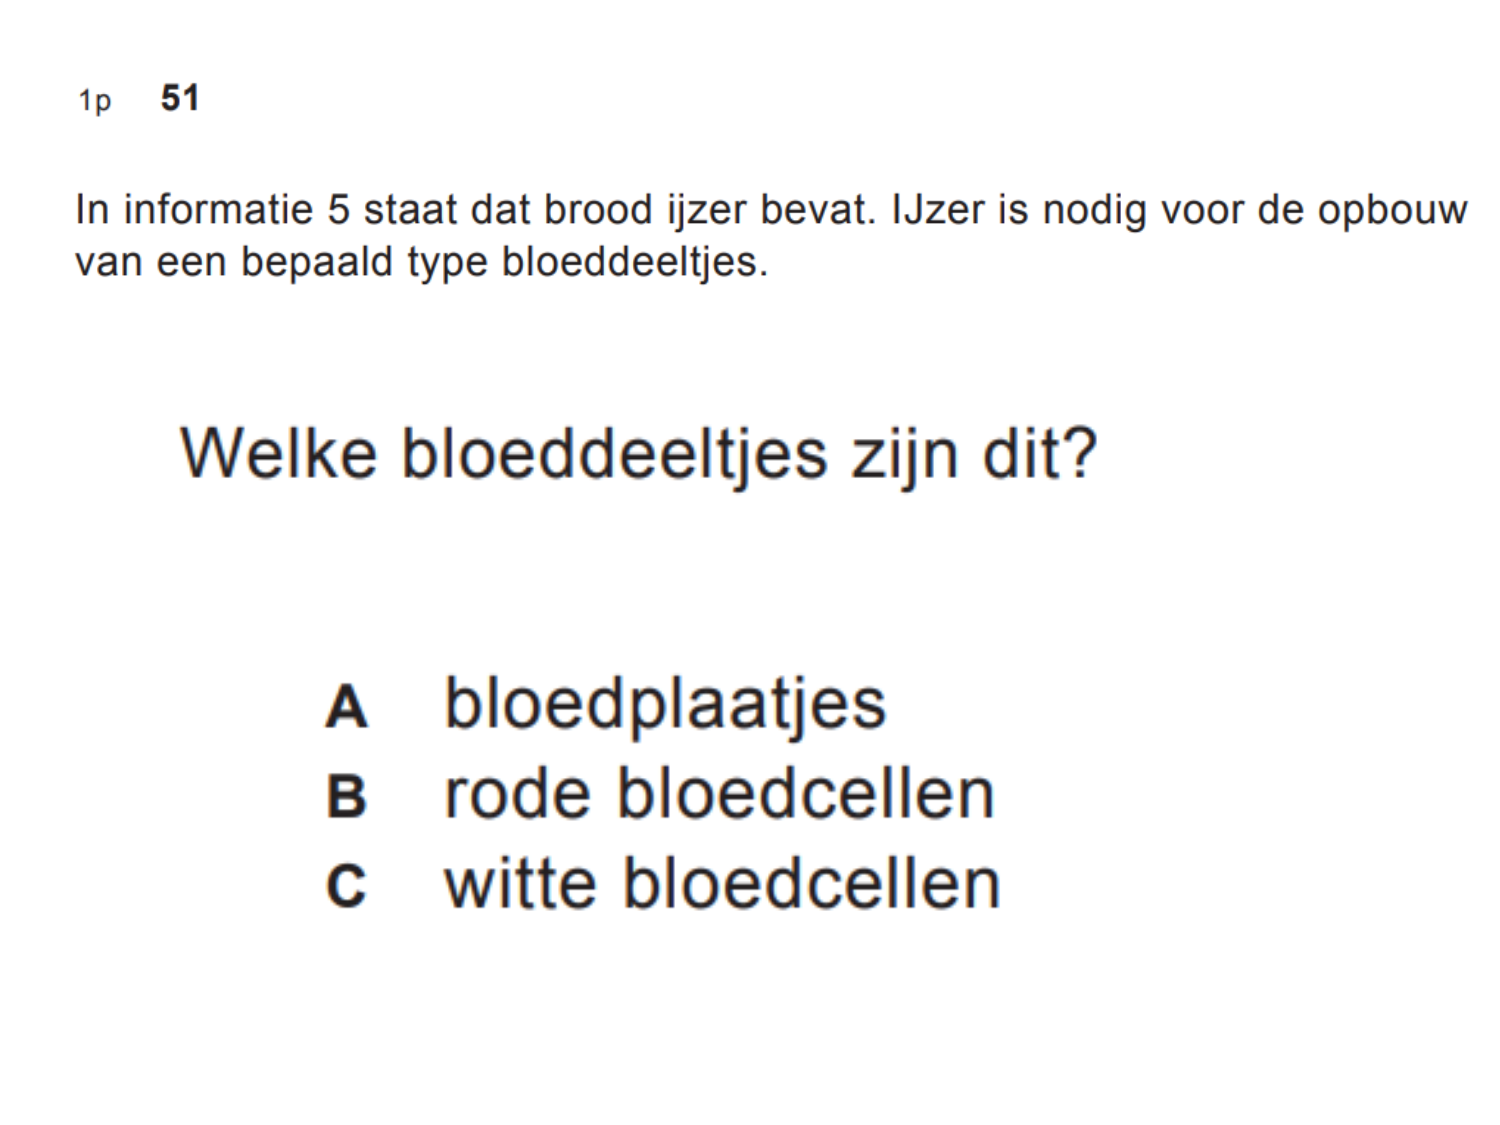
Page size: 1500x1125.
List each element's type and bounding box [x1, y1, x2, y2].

picture [170, 408, 1135, 513]
picture [300, 656, 1041, 965]
picture [68, 167, 1492, 289]
picture [68, 66, 216, 150]
